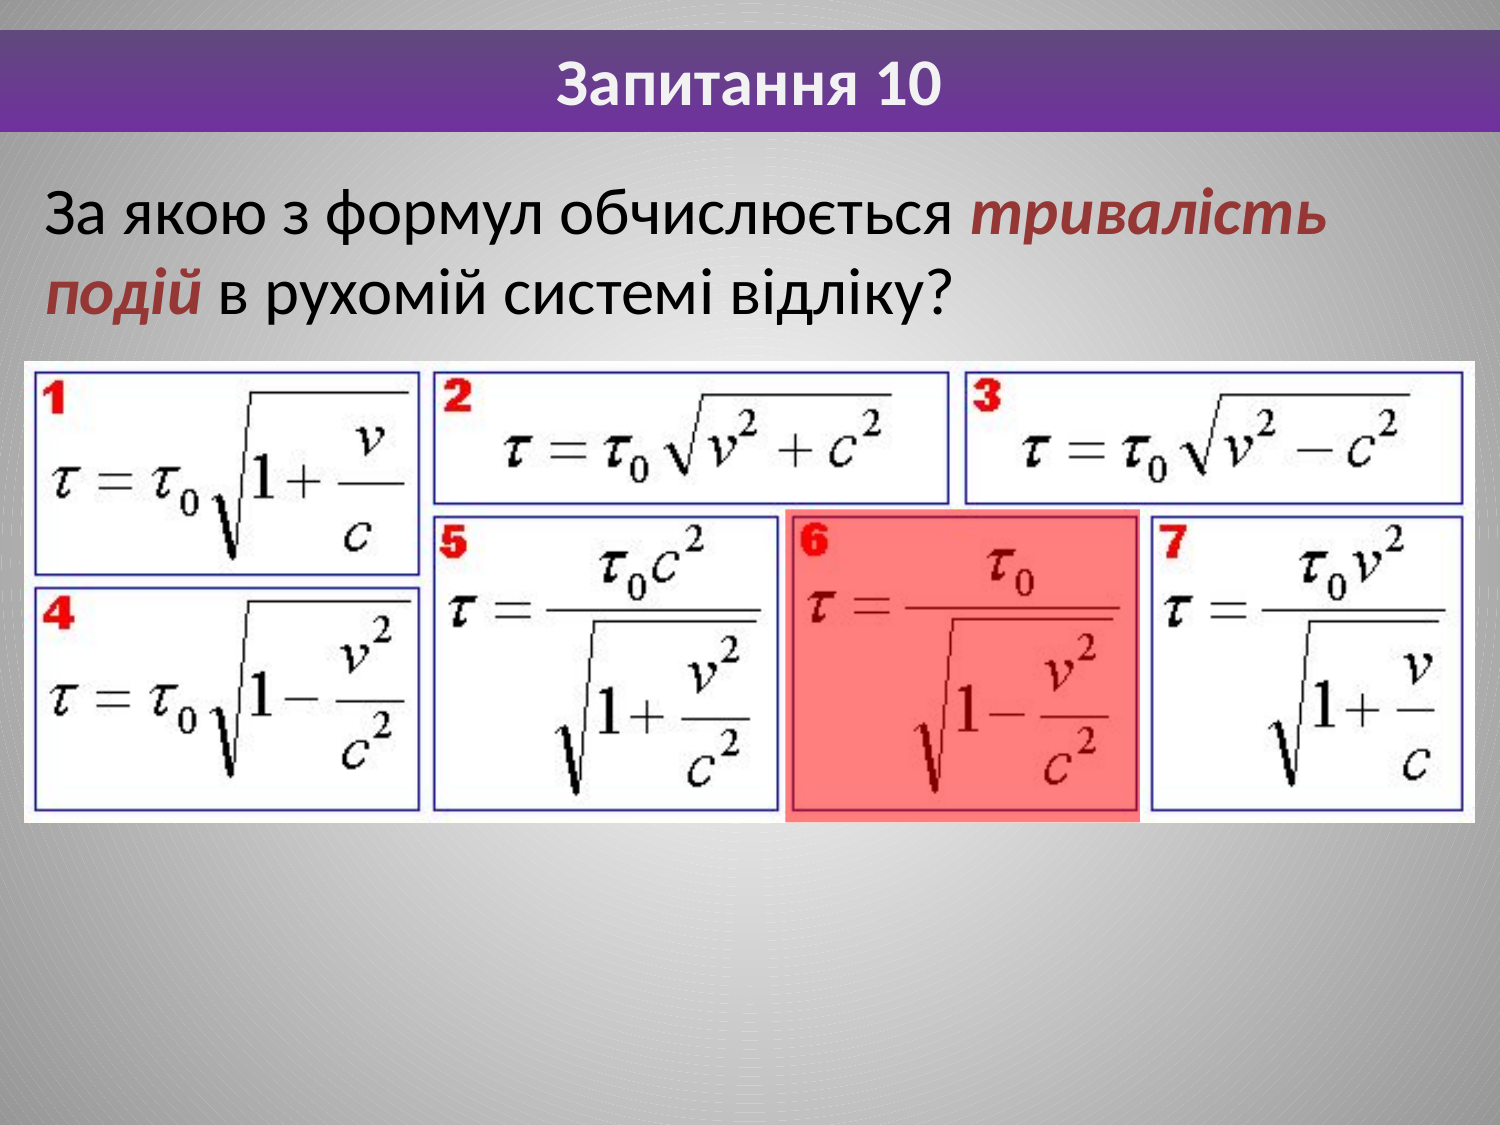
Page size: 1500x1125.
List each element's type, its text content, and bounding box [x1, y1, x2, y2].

picture [24, 361, 1476, 823]
text_box Запитання 10 [0, 30, 1500, 132]
text_box За якою з формул обчислюється тривалість подій в рухомій системі відліку? [29, 160, 1471, 336]
